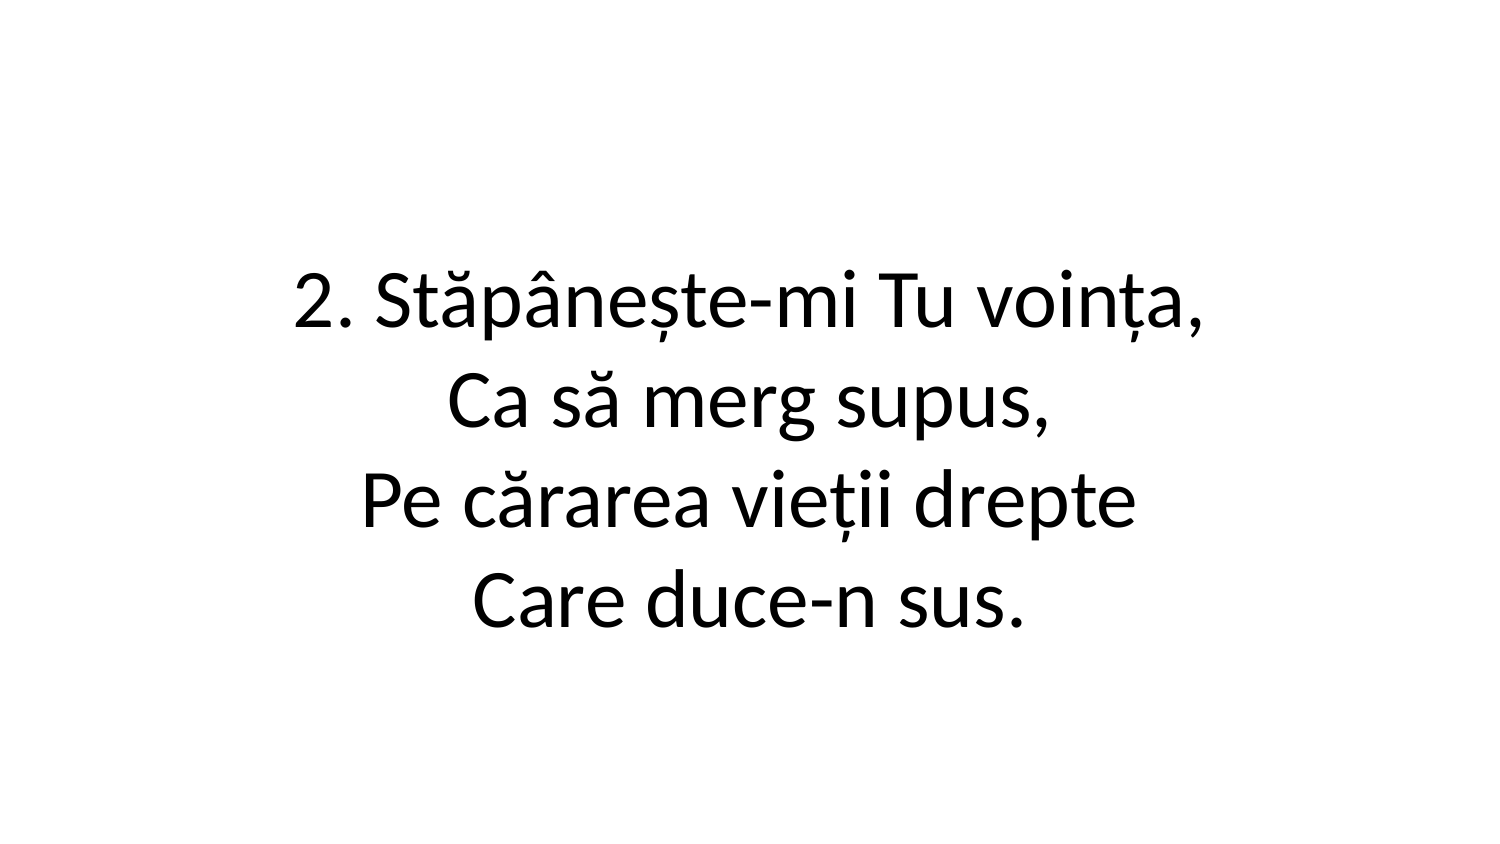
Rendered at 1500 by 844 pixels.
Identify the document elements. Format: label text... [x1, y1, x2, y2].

text_box 2. Stăpânește-mi Tu voința, Ca să merg supus, Pe cărarea vieții drepte Care duce-n sus. [277, 192, 1222, 652]
